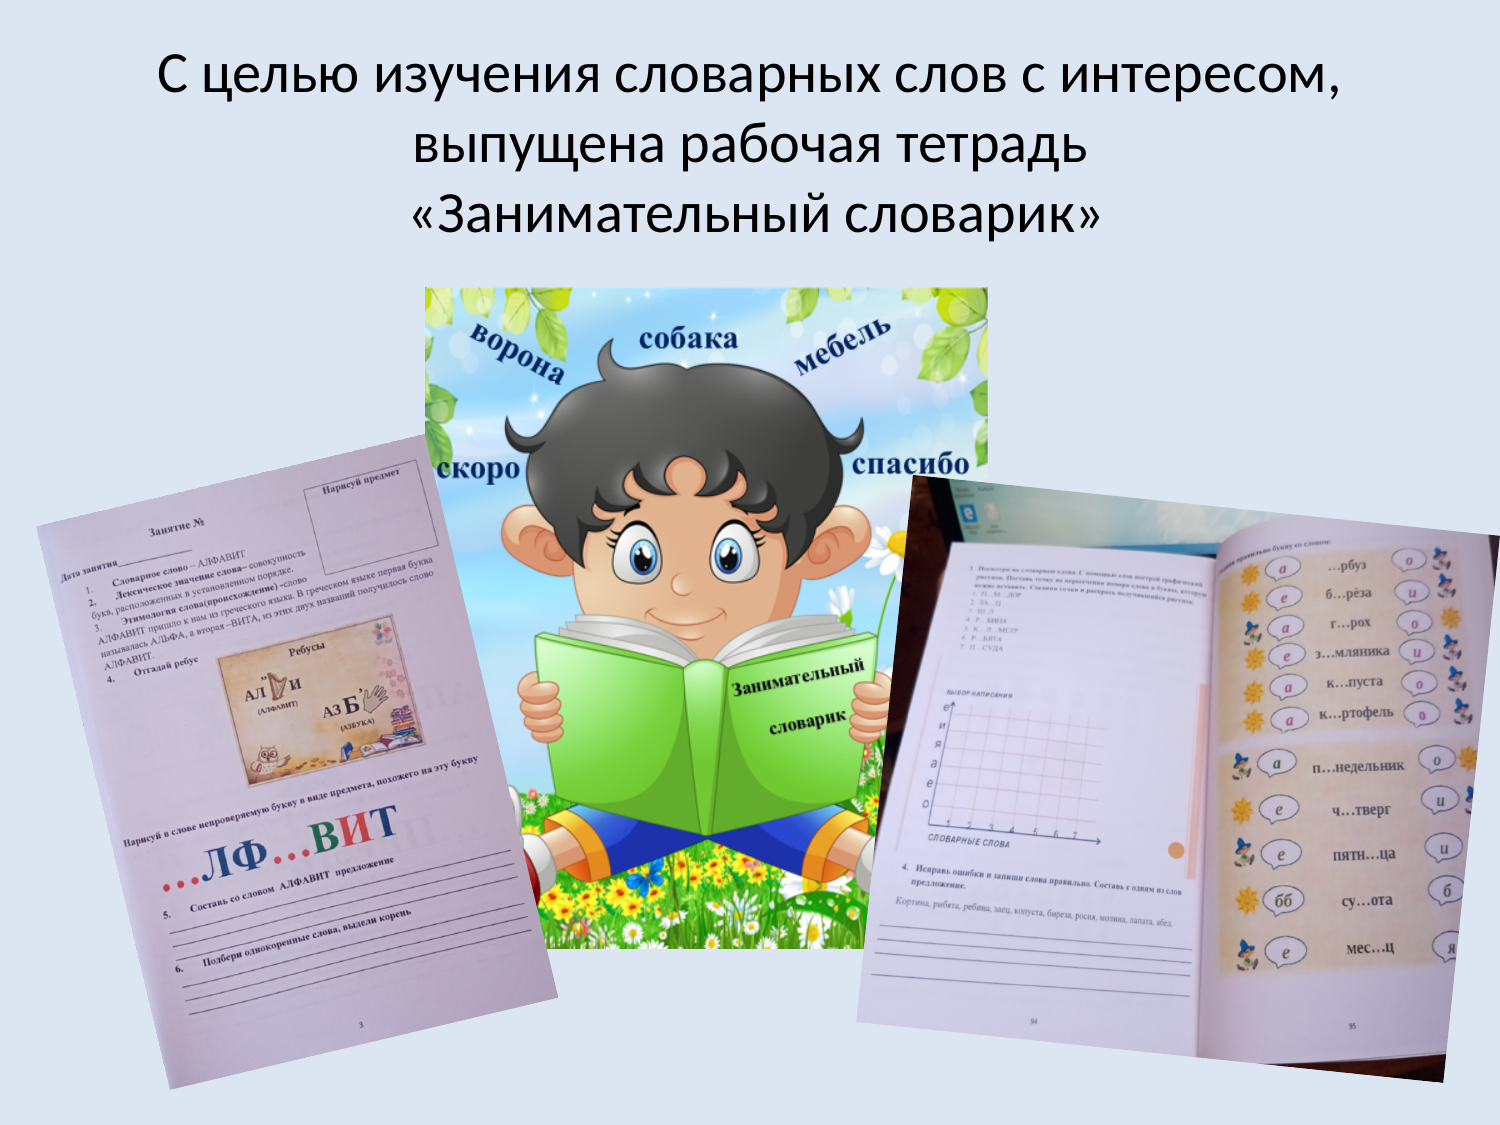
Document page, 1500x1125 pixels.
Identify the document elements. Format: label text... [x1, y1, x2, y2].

title С целью изучения словарных слов с интересом, выпущена рабочая тетрадь «Занимательный словарик» [75, 45, 1425, 233]
picture [856, 482, 1500, 1083]
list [424, 287, 988, 950]
picture [37, 435, 559, 1090]
